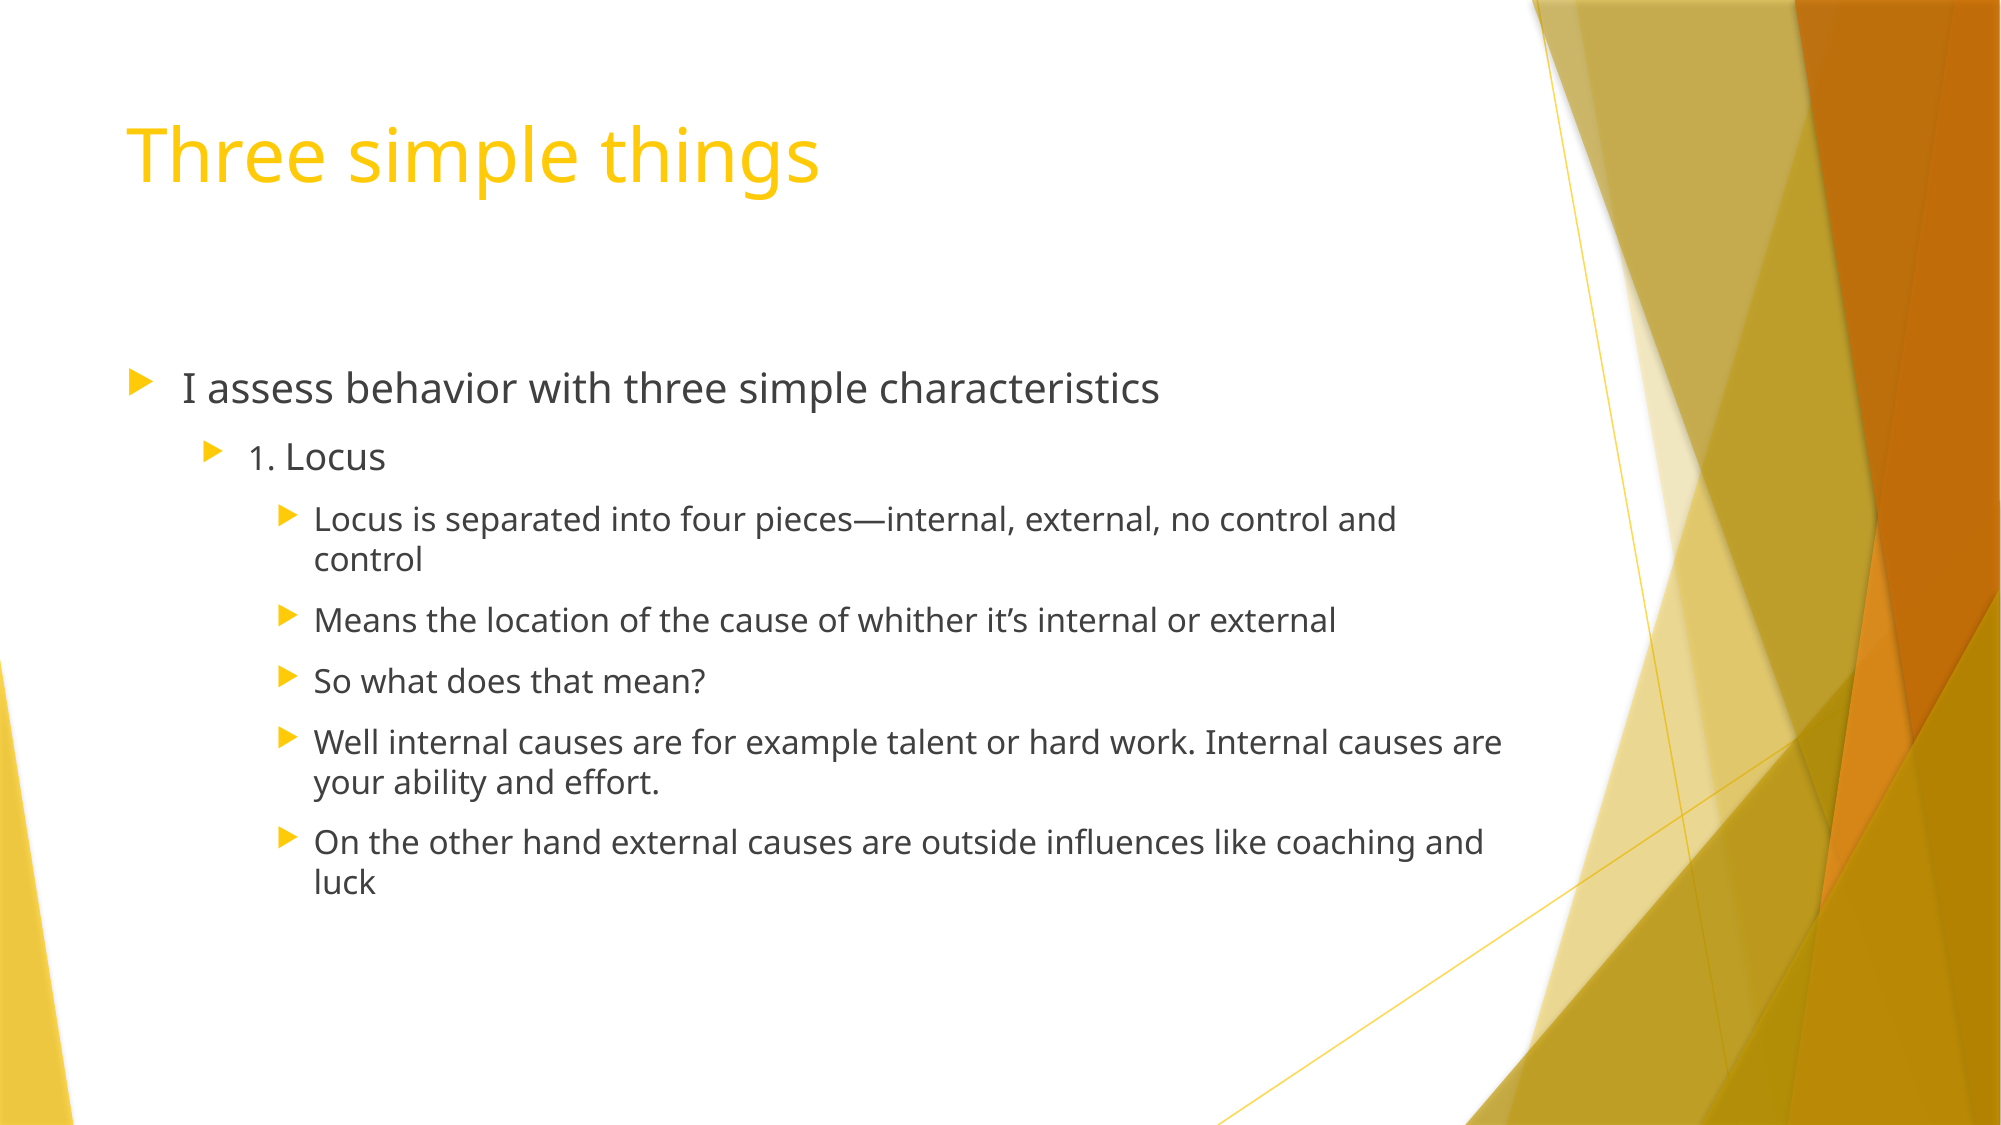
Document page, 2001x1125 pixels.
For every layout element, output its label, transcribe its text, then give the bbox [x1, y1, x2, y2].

title Three simple things [111, 99, 1522, 317]
list I assess behavior with three simple characteristics 1. Locus Locus is separated into four pieces—internal, external, no control and control Means the location of the cause of whither it’s internal or external So what does that mean? Well internal causes are for example talent or hard work. Internal causes are your ability and effort. On the other hand external causes are outside influences like coaching and luck [111, 354, 1522, 992]
